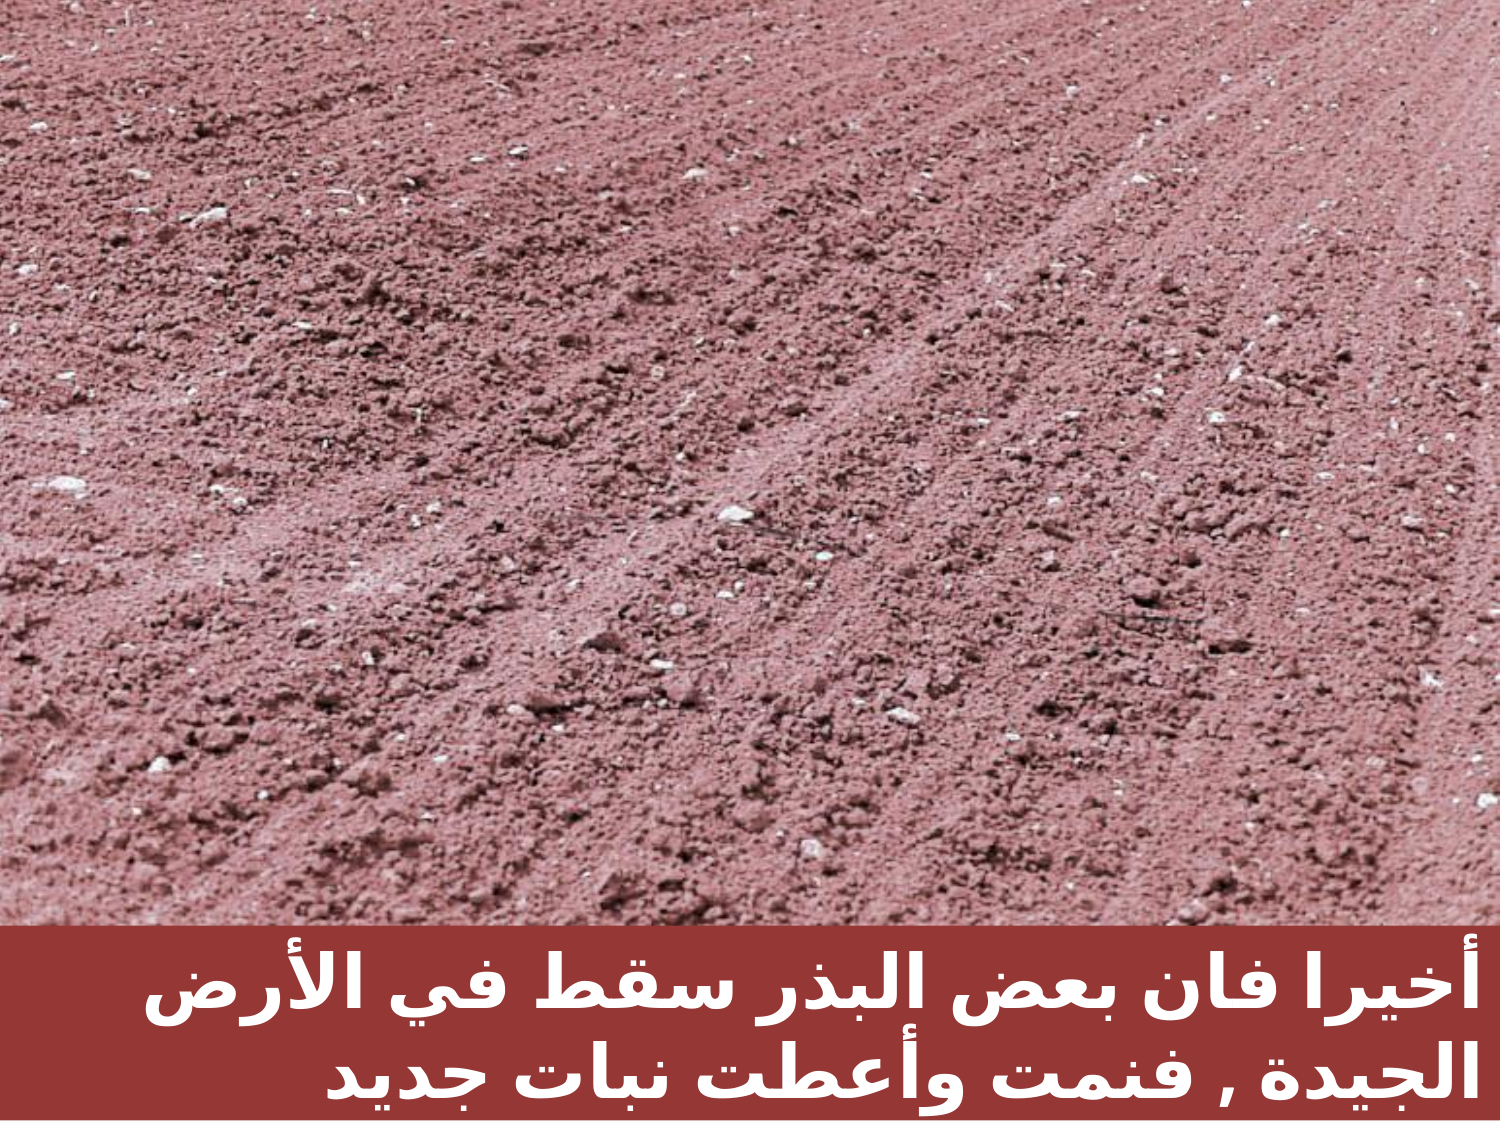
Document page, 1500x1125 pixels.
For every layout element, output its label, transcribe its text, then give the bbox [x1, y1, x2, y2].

picture [0, 0, 1500, 927]
text_box أخيرا فان بعض البذر سقط في الأرض الجيدة , فنمت وأعطت نبات جديد [0, 933, 1500, 1121]
